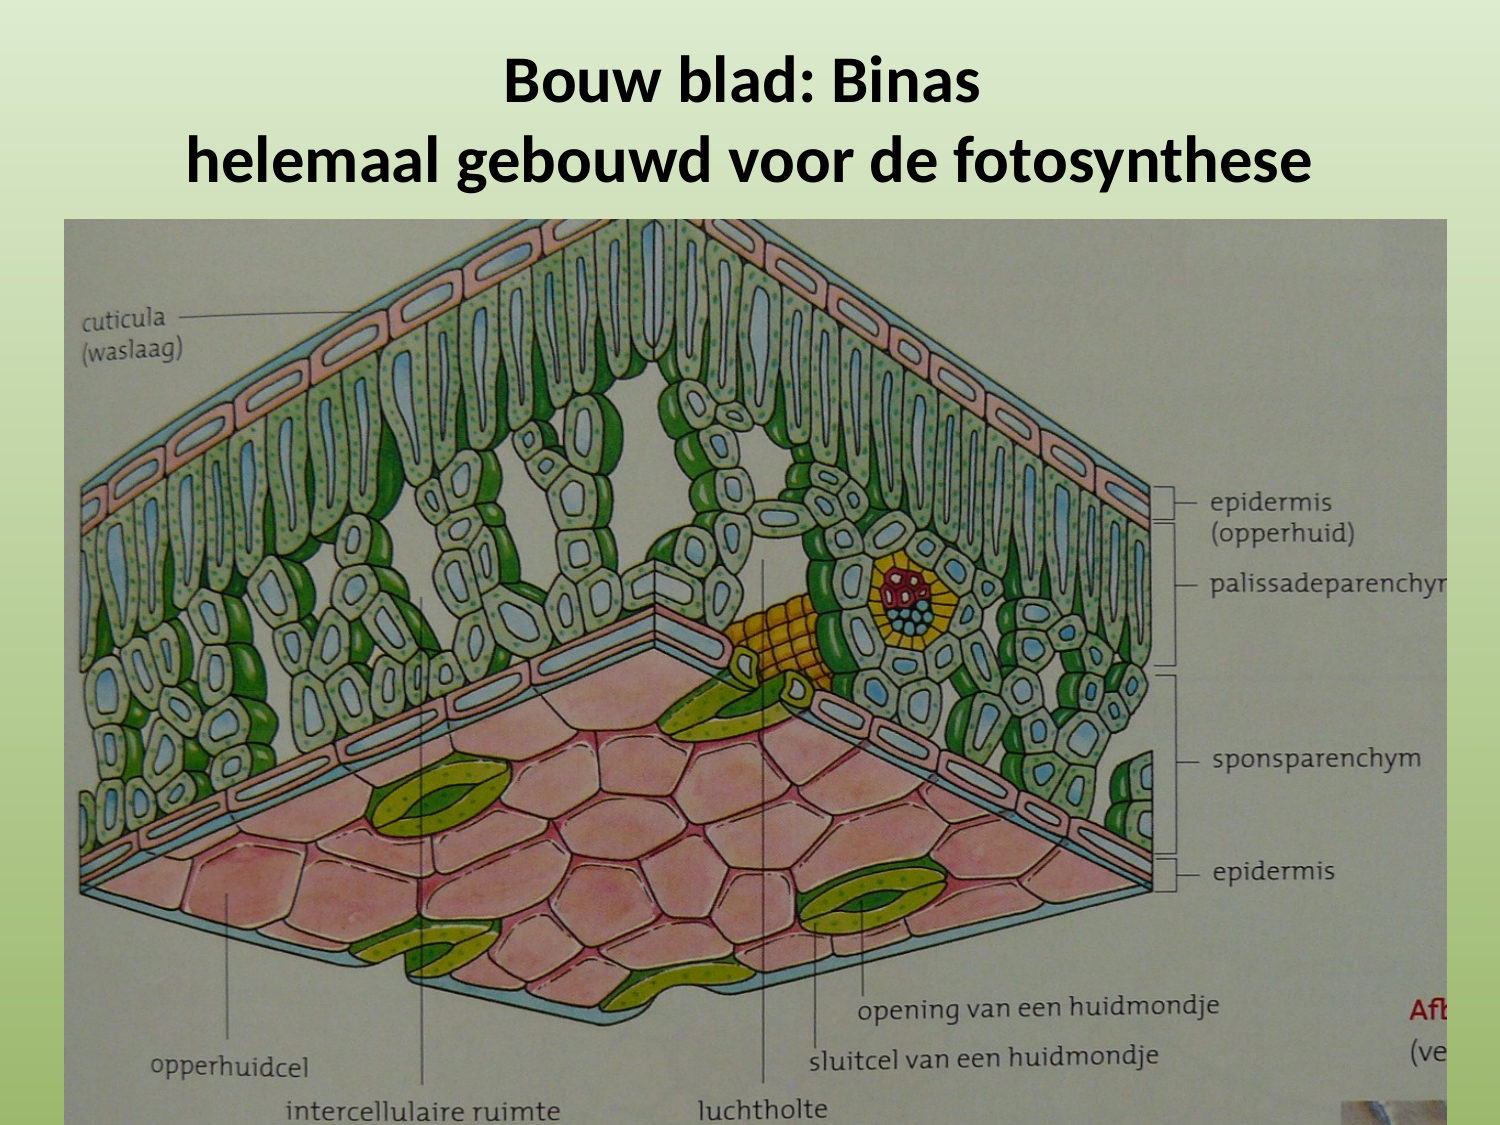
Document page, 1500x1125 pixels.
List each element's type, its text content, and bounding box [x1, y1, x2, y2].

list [64, 219, 1447, 1125]
title Bouw blad: Binas helemaal gebouwd voor de fotosynthese [0, 0, 1500, 233]
